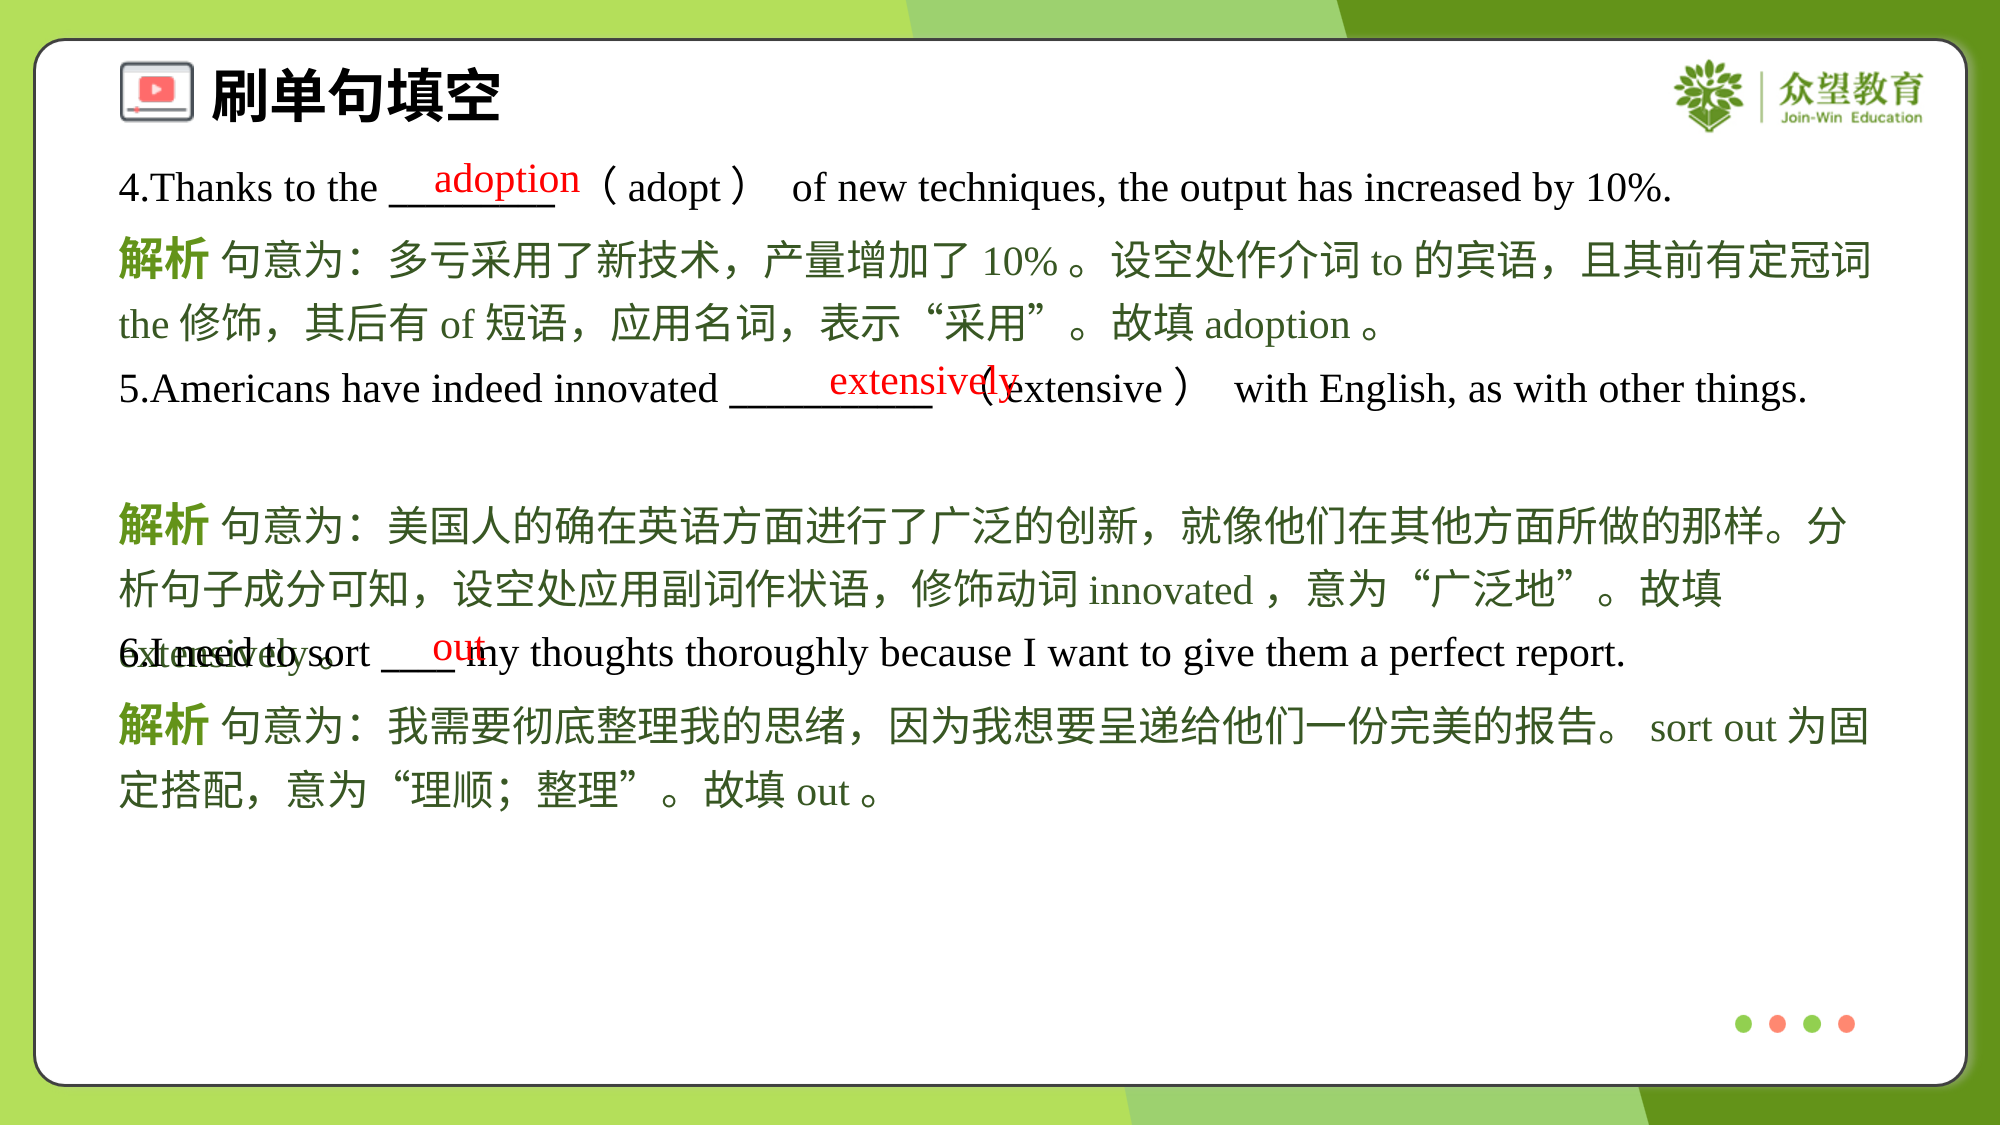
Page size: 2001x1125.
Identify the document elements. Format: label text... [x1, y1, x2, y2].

text_box 解析 句意为：美国人的确在英语方面进行了广泛的创新，就像他们在其他方面所做的那样。分析句子成分可知，设空处应用副词作状语，修饰动词innovated，意为“广泛地”。故填extensively。 [118, 481, 1883, 609]
text_box 4.Thanks to the _________ （adopt） of new techniques, the output has increased by 10%. [118, 146, 1883, 204]
picture [0, 0, 2000, 1125]
text_box 5.Americans have indeed innovated ___________ （extensive） with English, as with other things. [118, 348, 1883, 469]
text_box out [427, 606, 491, 665]
text_box 解析 句意为：我需要彻底整理我的思绪，因为我想要呈递给他们一份完美的报告。sort out为固定搭配，意为“理顺；整理”。故填out。 [118, 682, 1883, 809]
text_box 解析 句意为：多亏采用了新技术，产量增加了10%。设空处作介词to的宾语，且其前有定冠词the修饰，其后有of短语，应用名词，表示“采用”。故填adoption。 [118, 215, 1883, 343]
text_box adoption [429, 138, 585, 197]
text_box extensively [825, 340, 1024, 398]
text_box 6.I need to sort ____ my thoughts thoroughly because I want to give them a perfect report. [118, 612, 1883, 670]
